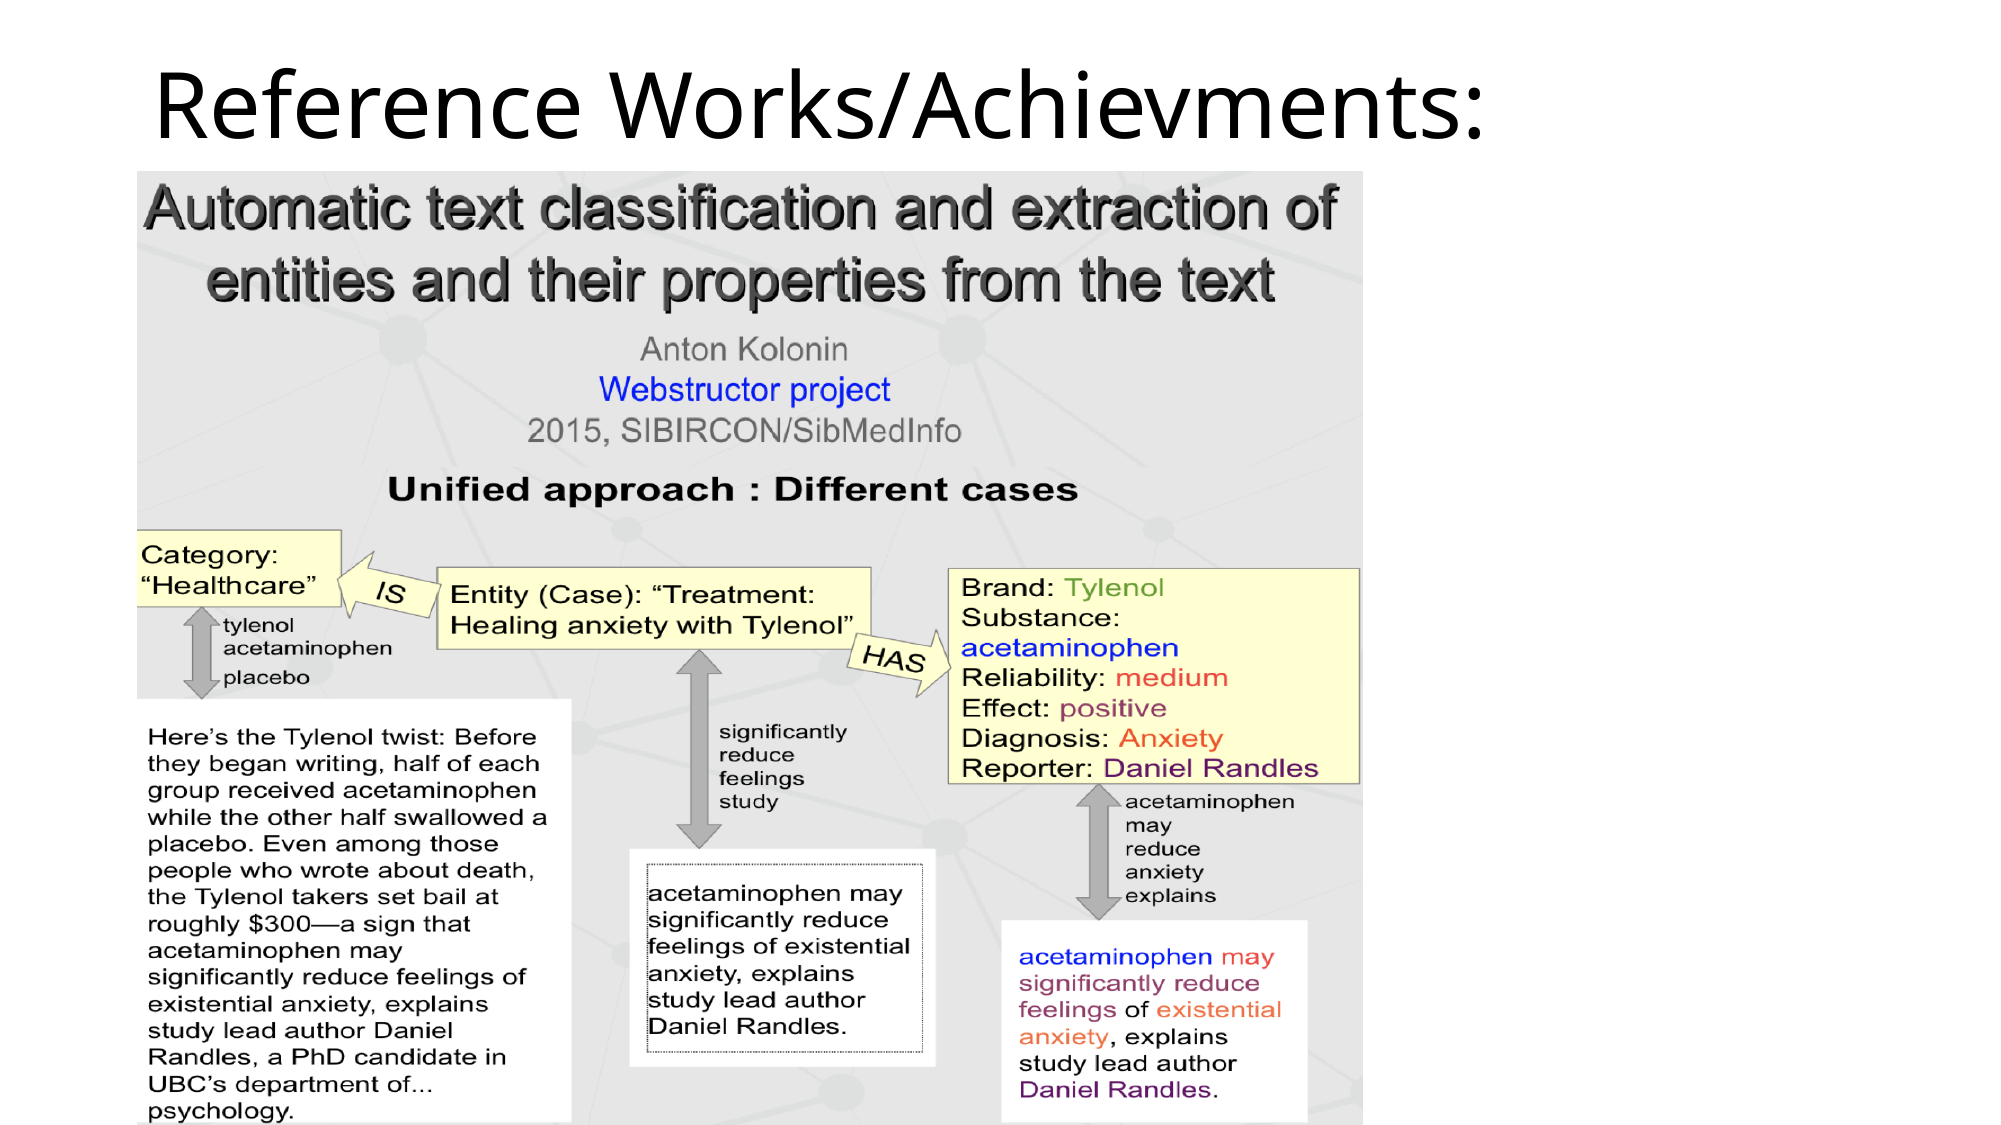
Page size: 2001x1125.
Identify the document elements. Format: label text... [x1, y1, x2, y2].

picture [137, 171, 1363, 467]
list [137, 467, 1363, 1125]
title Reference Works/Achievments: [137, 0, 1863, 218]
